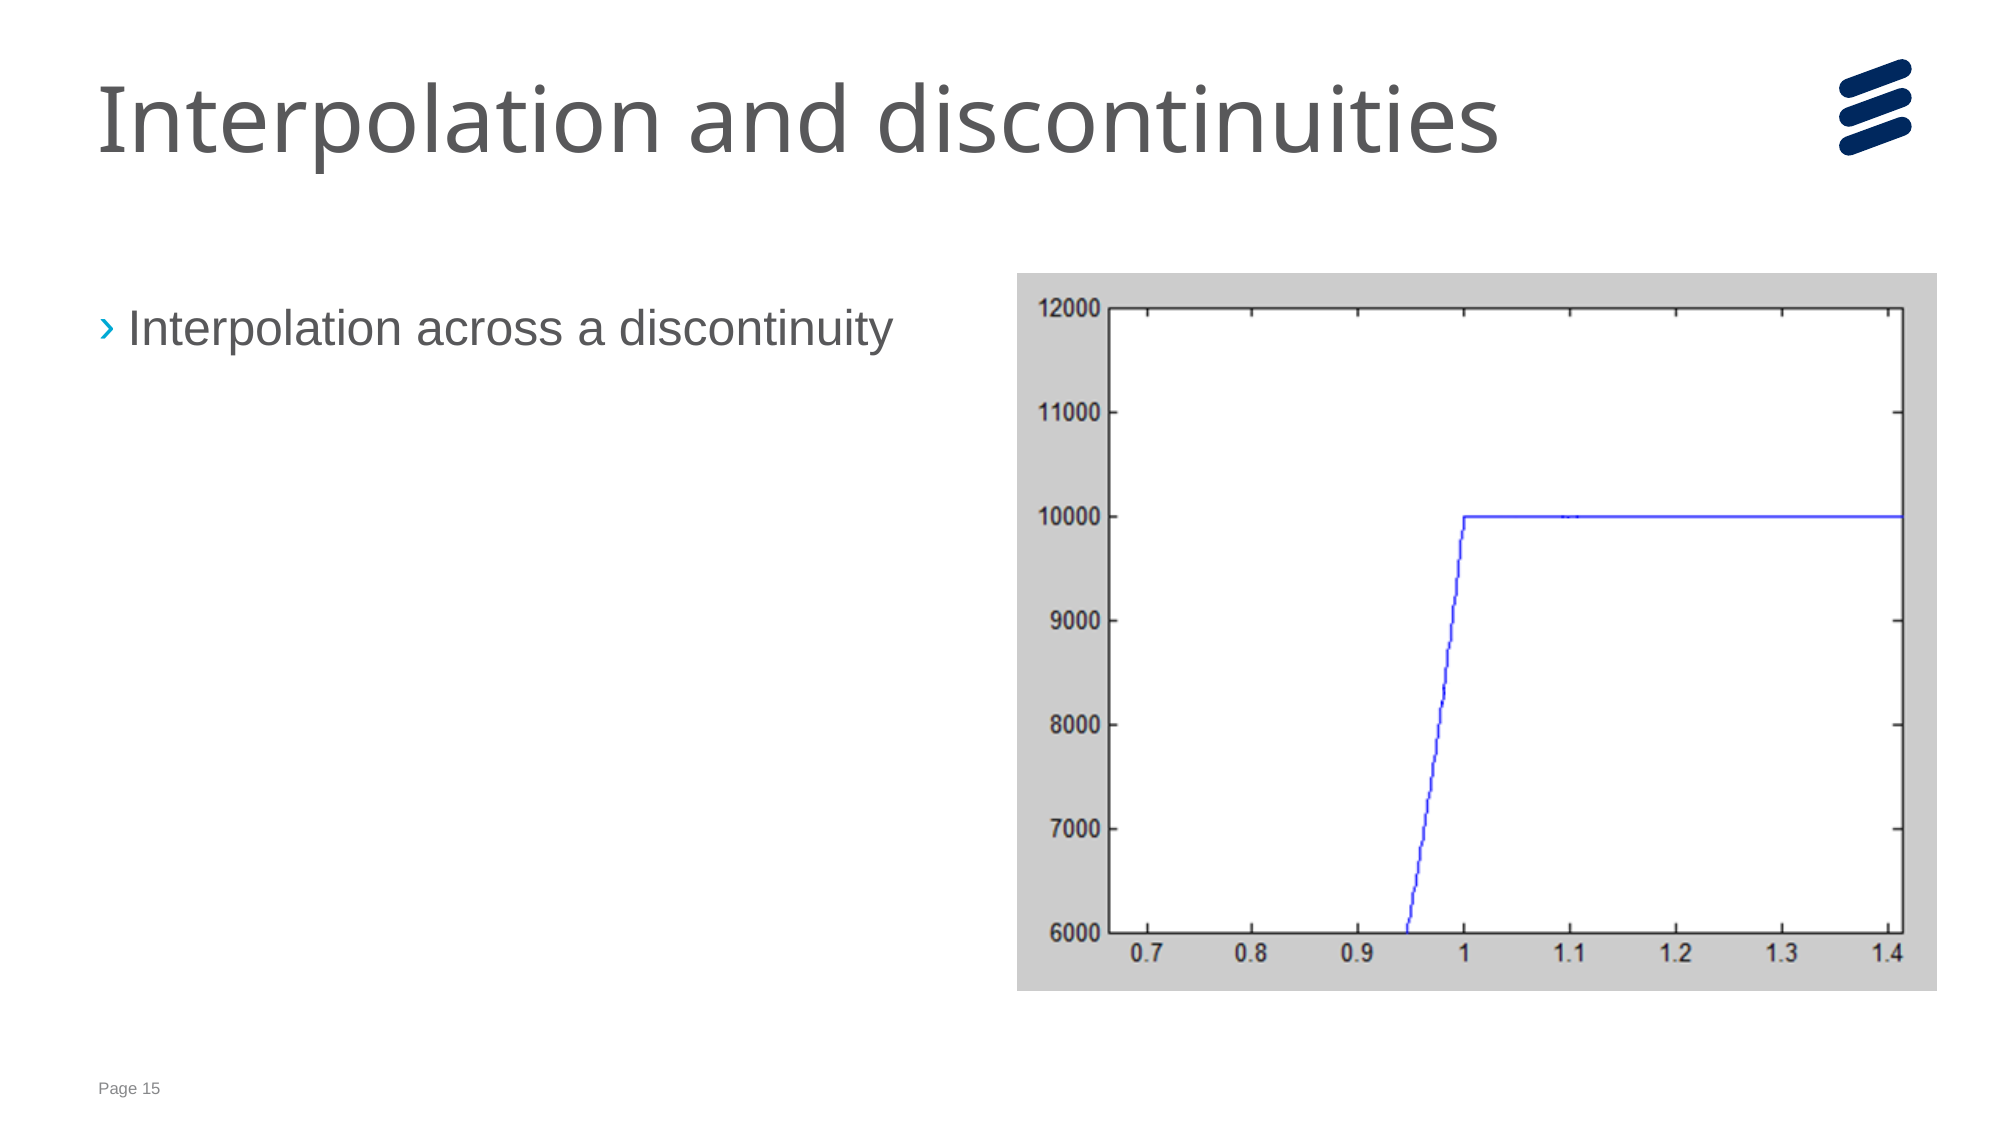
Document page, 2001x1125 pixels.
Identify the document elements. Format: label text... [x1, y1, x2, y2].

picture [1017, 272, 1937, 991]
title Interpolation and discontinuities [86, 39, 1726, 218]
list Interpolation across a discontinuity [86, 295, 955, 928]
